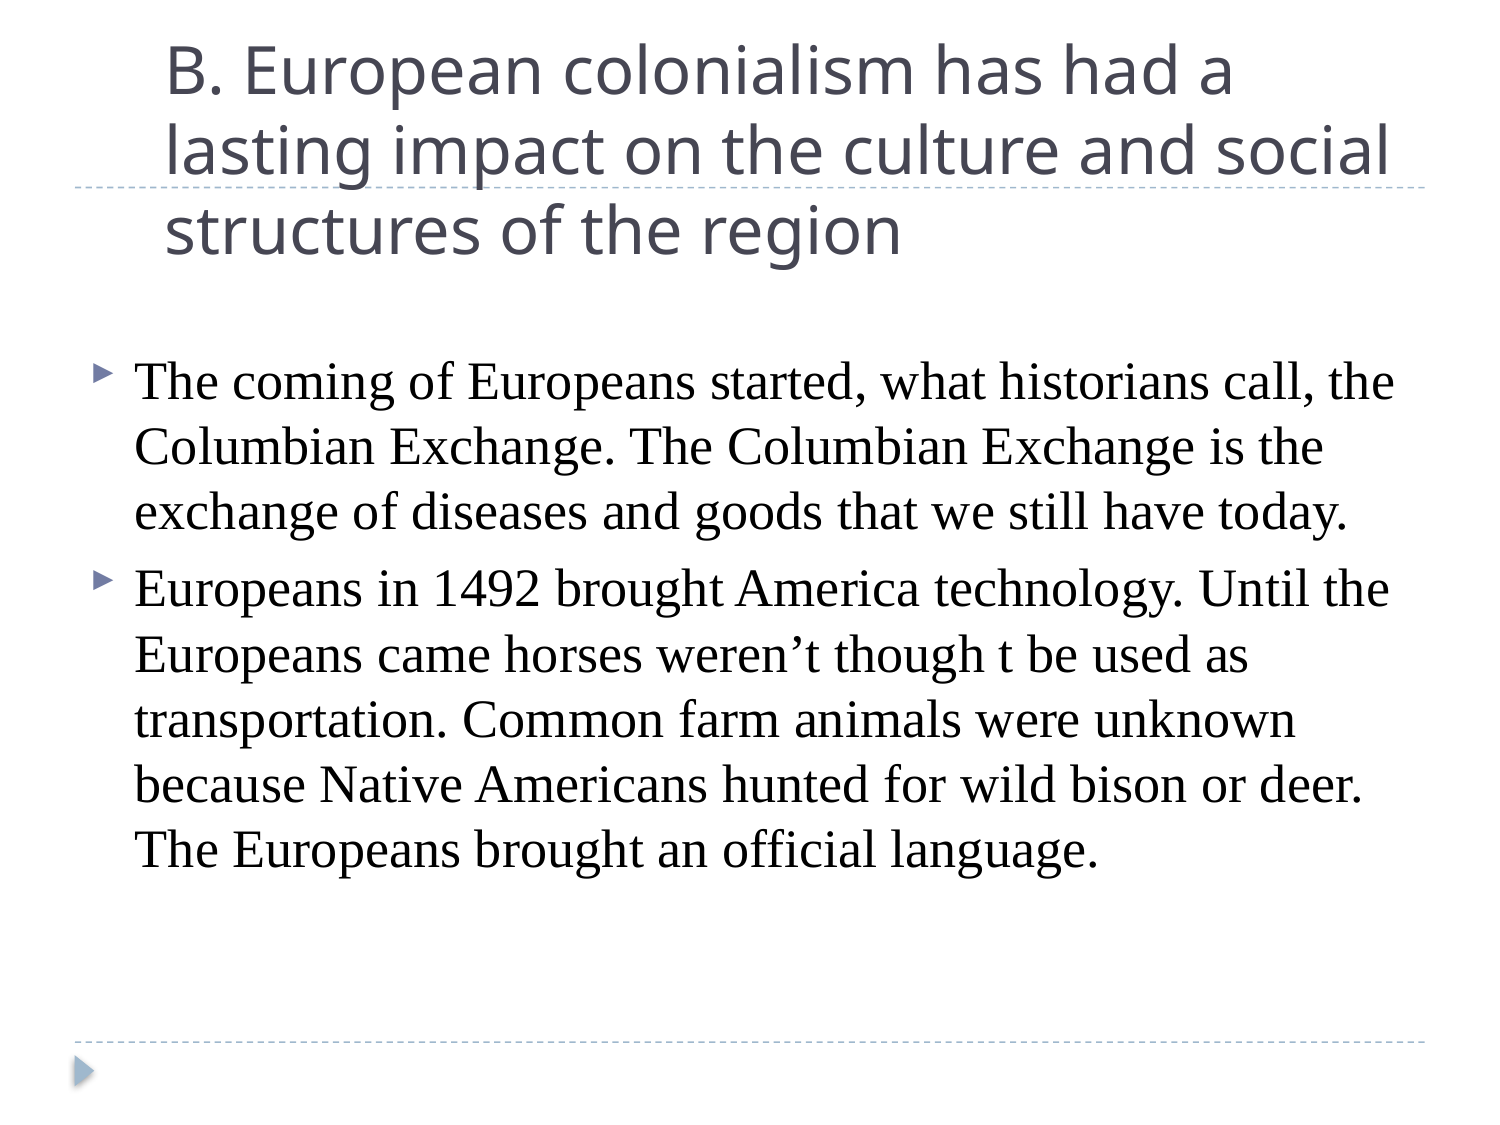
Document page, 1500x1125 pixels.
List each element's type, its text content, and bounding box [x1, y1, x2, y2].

list The coming of Europeans started, what historians call, the Columbian Exchange. The Columbian Exchange is the exchange of diseases and goods that we still have today. Europeans in 1492 brought America technology. Until the Europeans came horses weren’t though t be used as transportation. Common farm animals were unknown because Native Americans hunted for wild bison or deer. The Europeans brought an official language. [75, 337, 1425, 1063]
title B. European colonialism has had a lasting impact on the culture and social structures of the region [150, 45, 1425, 275]
